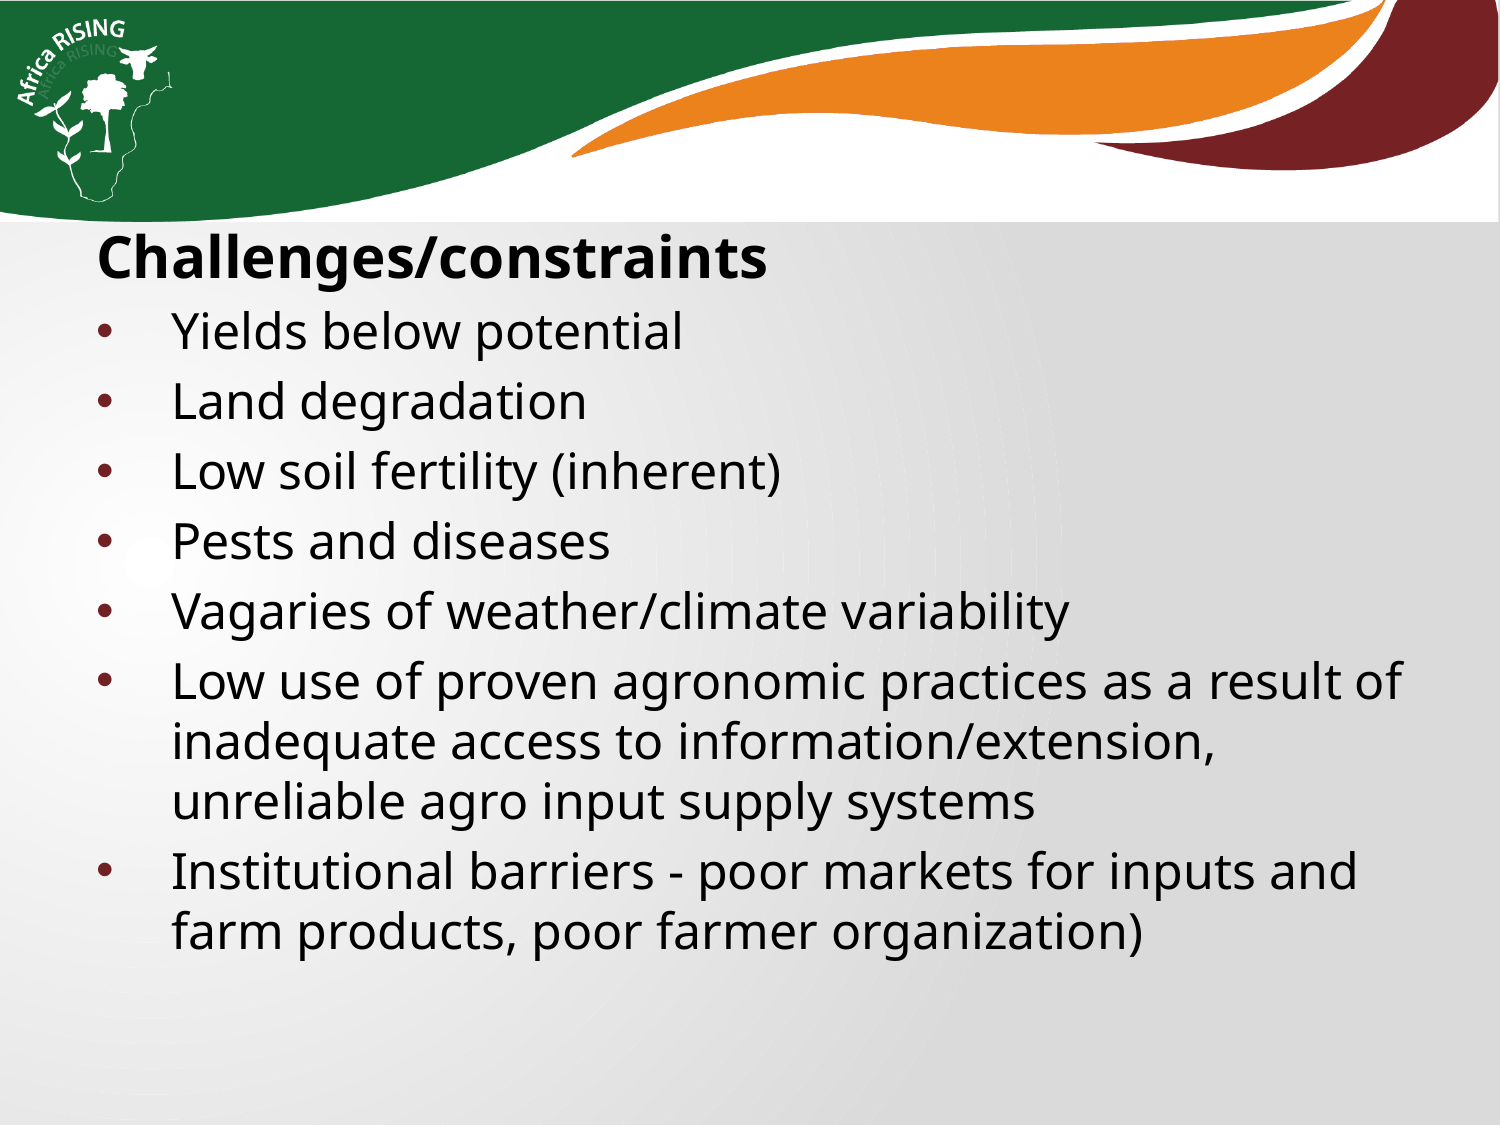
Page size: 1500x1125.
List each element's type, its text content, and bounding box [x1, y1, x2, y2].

picture [0, 0, 1499, 222]
list Challenges/constraints Yields below potential Land degradation Low soil fertility (inherent) Pests and diseases Vagaries of weather/climate variability Low use of proven agronomic practices as a result of inadequate access to information/extension, unreliable agro input supply systems Institutional barriers - poor markets for inputs and farm products, poor farmer organization) [62, 212, 1450, 988]
